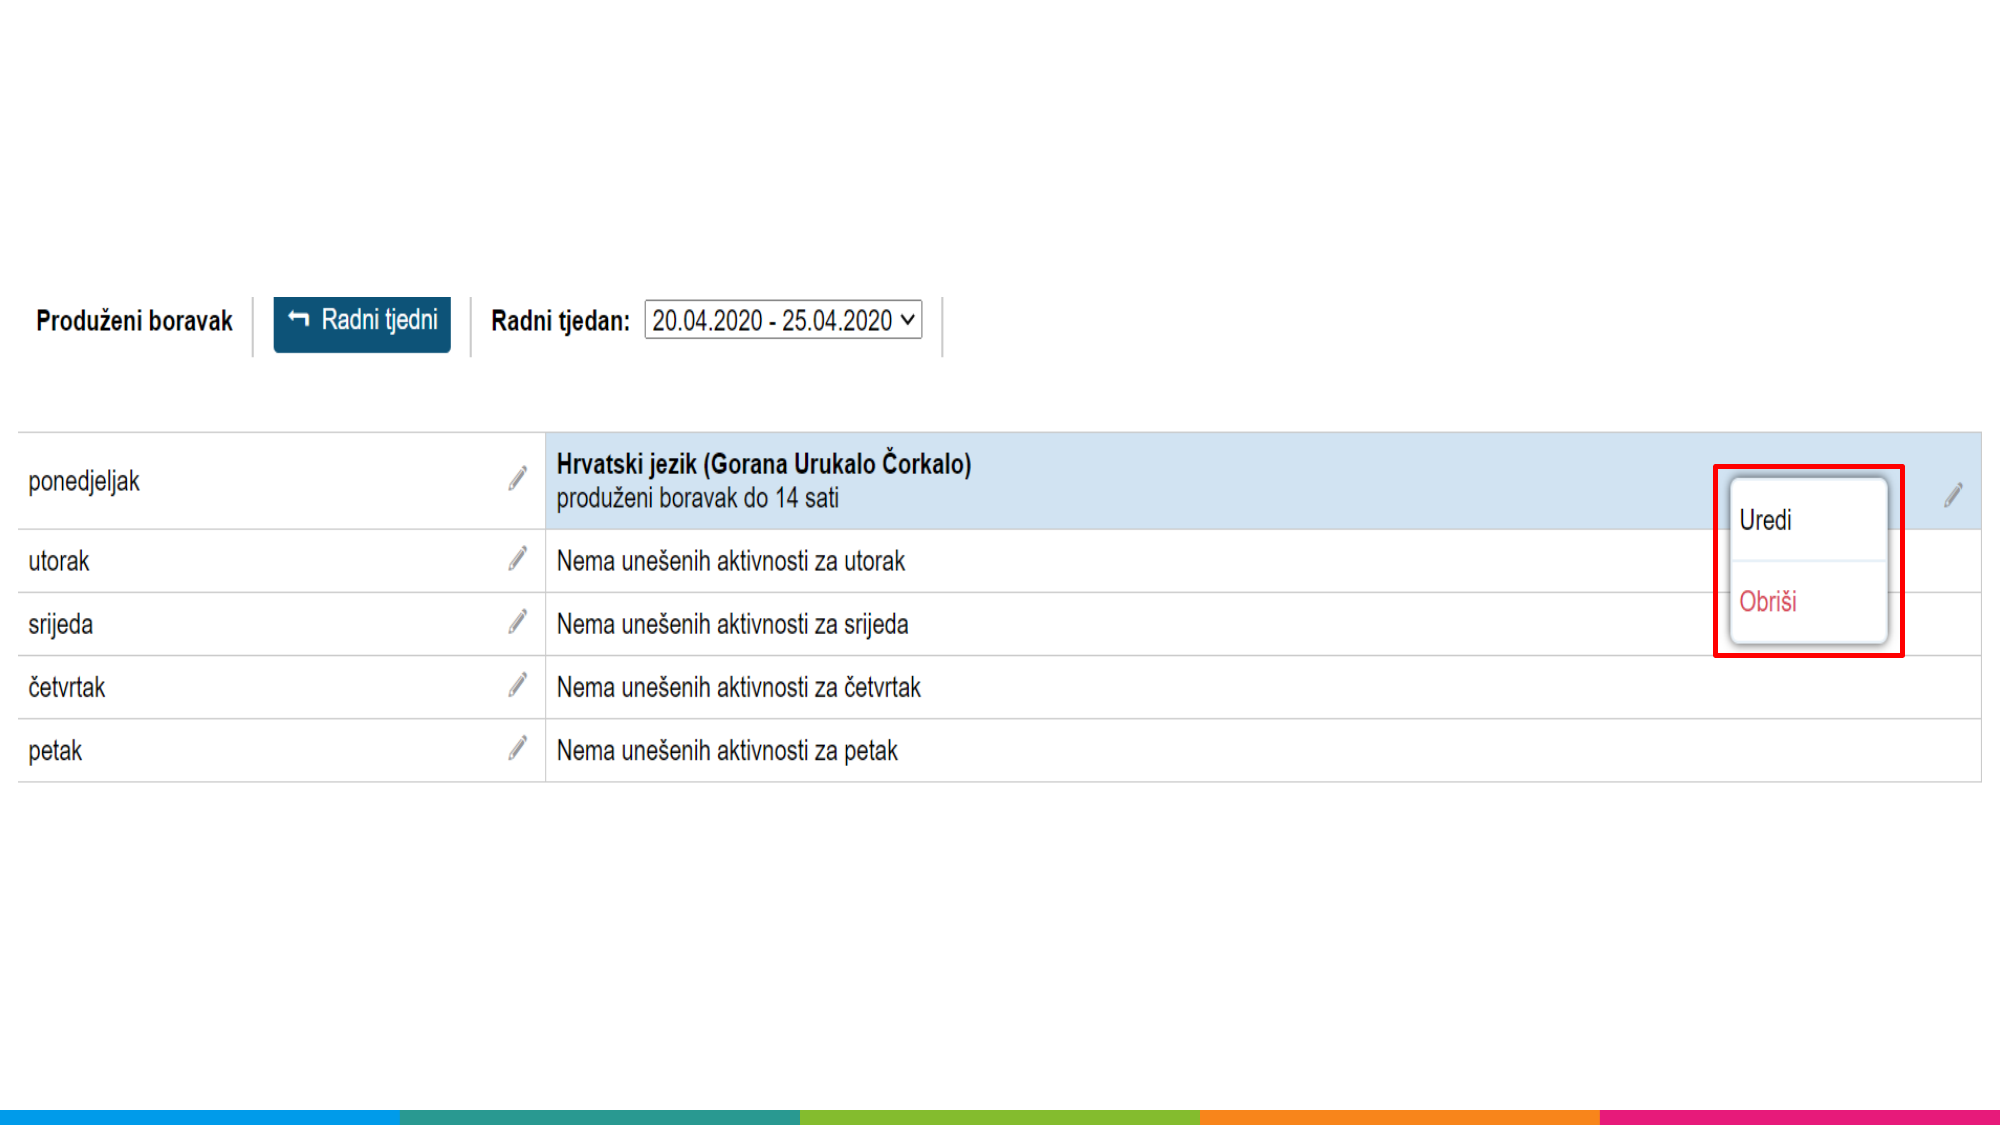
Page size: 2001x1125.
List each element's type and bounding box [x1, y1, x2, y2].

picture [18, 297, 1982, 788]
